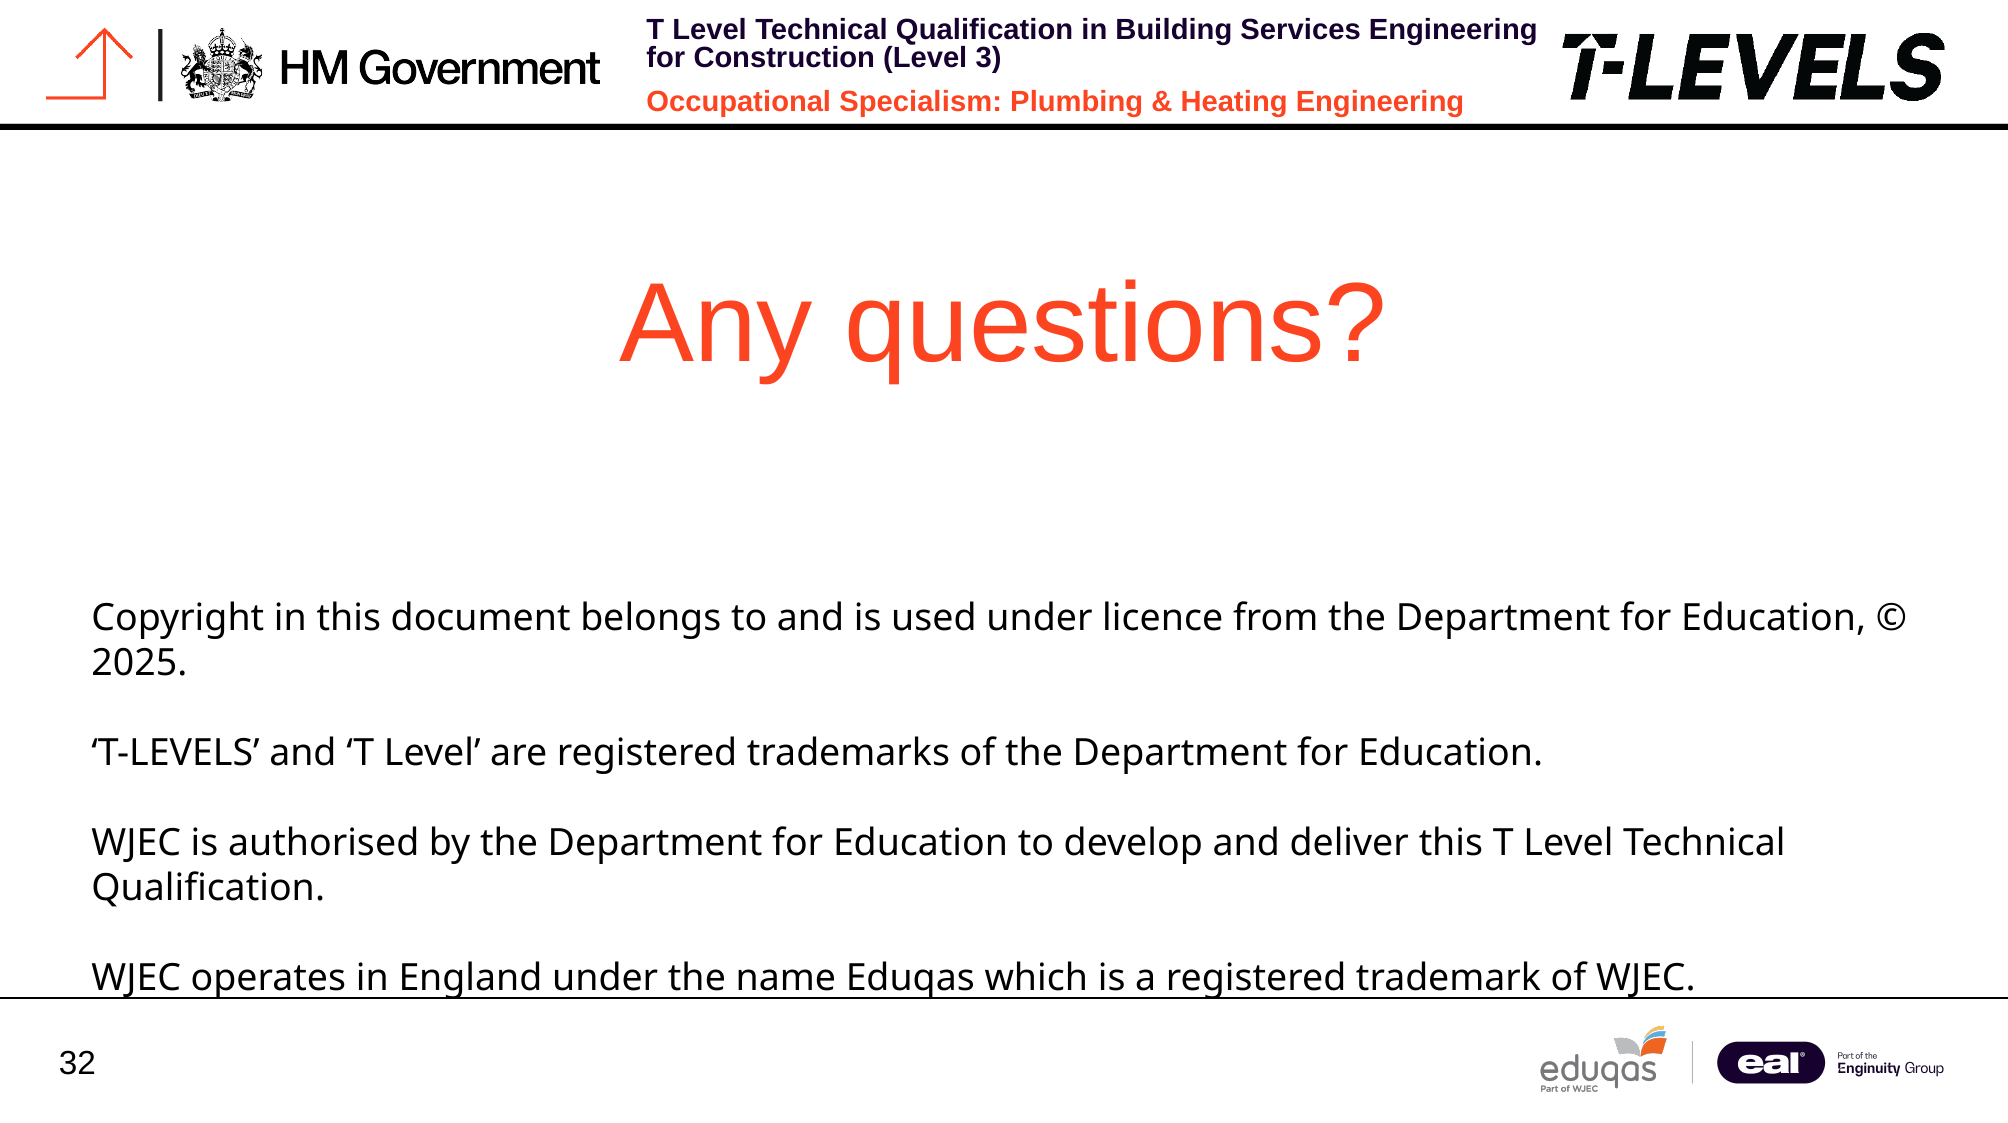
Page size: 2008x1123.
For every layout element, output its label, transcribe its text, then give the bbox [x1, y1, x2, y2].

picture [158, 28, 600, 102]
picture [1543, 25, 1964, 108]
text_box Copyright in this document belongs to and is used under licence from the Department for Education, © 2025. ‘T-LEVELS’ and ‘T Level’ are registered trademarks of the Department for Education. WJEC is authorised by the Department for Education to develop and deliver this T Level Technical Qualification. WJEC operates in England under the name Eduqas which is a registered trademark of WJEC. [76, 585, 1932, 1006]
text_box Any questions? [590, 241, 1418, 392]
picture [1535, 1021, 1949, 1097]
picture [41, 27, 139, 100]
